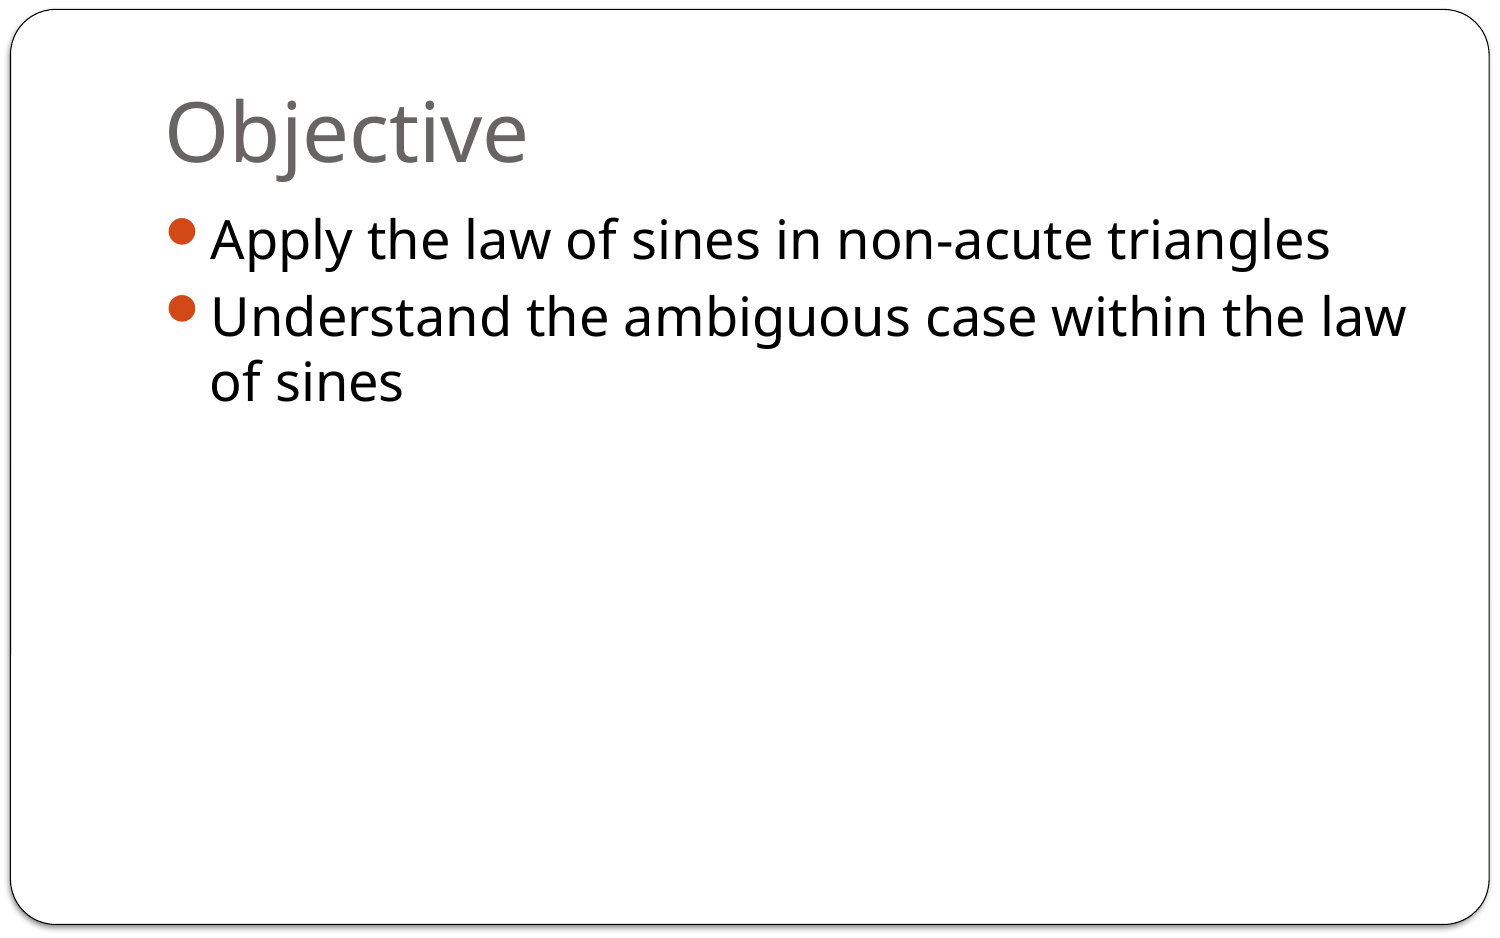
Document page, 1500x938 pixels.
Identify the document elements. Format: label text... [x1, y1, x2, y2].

list Apply the law of sines in non-acute triangles Understand the ambiguous case within the law of sines [150, 197, 1425, 823]
title Objective [150, 37, 1425, 194]
